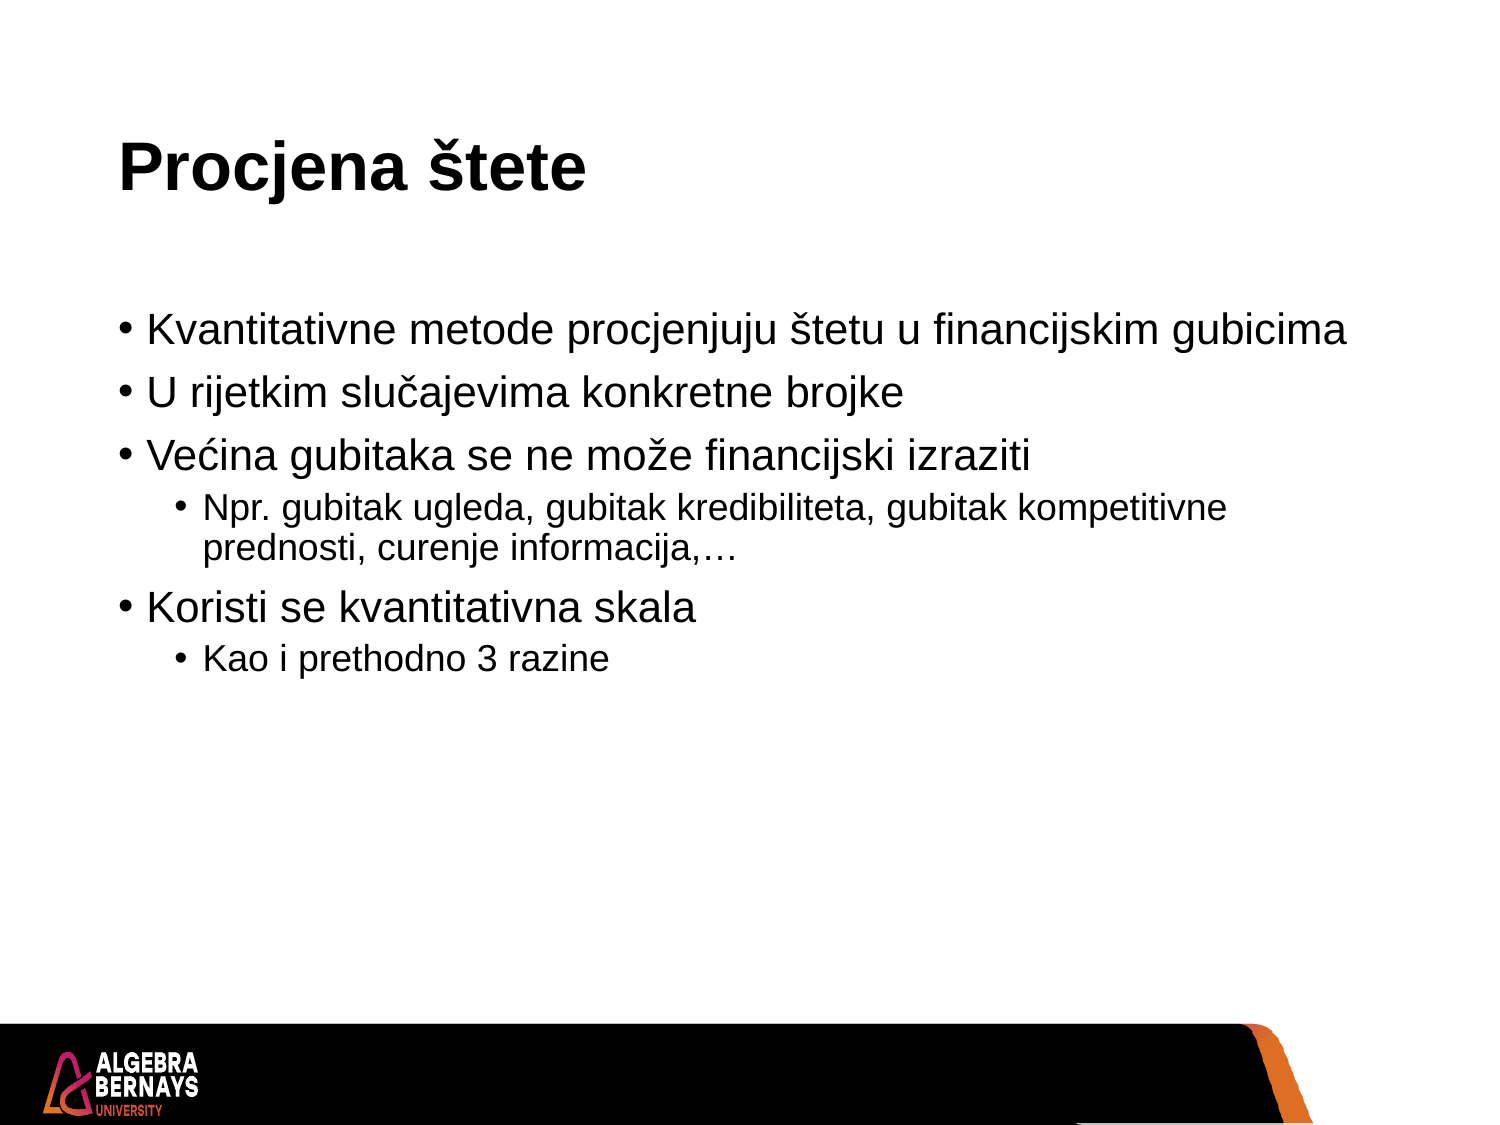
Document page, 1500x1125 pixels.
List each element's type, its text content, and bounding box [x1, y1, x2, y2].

title Procjena štete [103, 59, 1397, 278]
list Kvantitativne metode procjenjuju štetu u financijskim gubicima U rijetkim slučajevima konkretne brojke Većina gubitaka se ne može financijski izraziti Npr. gubitak ugleda, gubitak kredibiliteta, gubitak kompetitivne prednosti, curenje informacija,… Koristi se kvantitativna skala Kao i prethodno 3 razine [103, 299, 1397, 1014]
picture [0, 1023, 1468, 1125]
